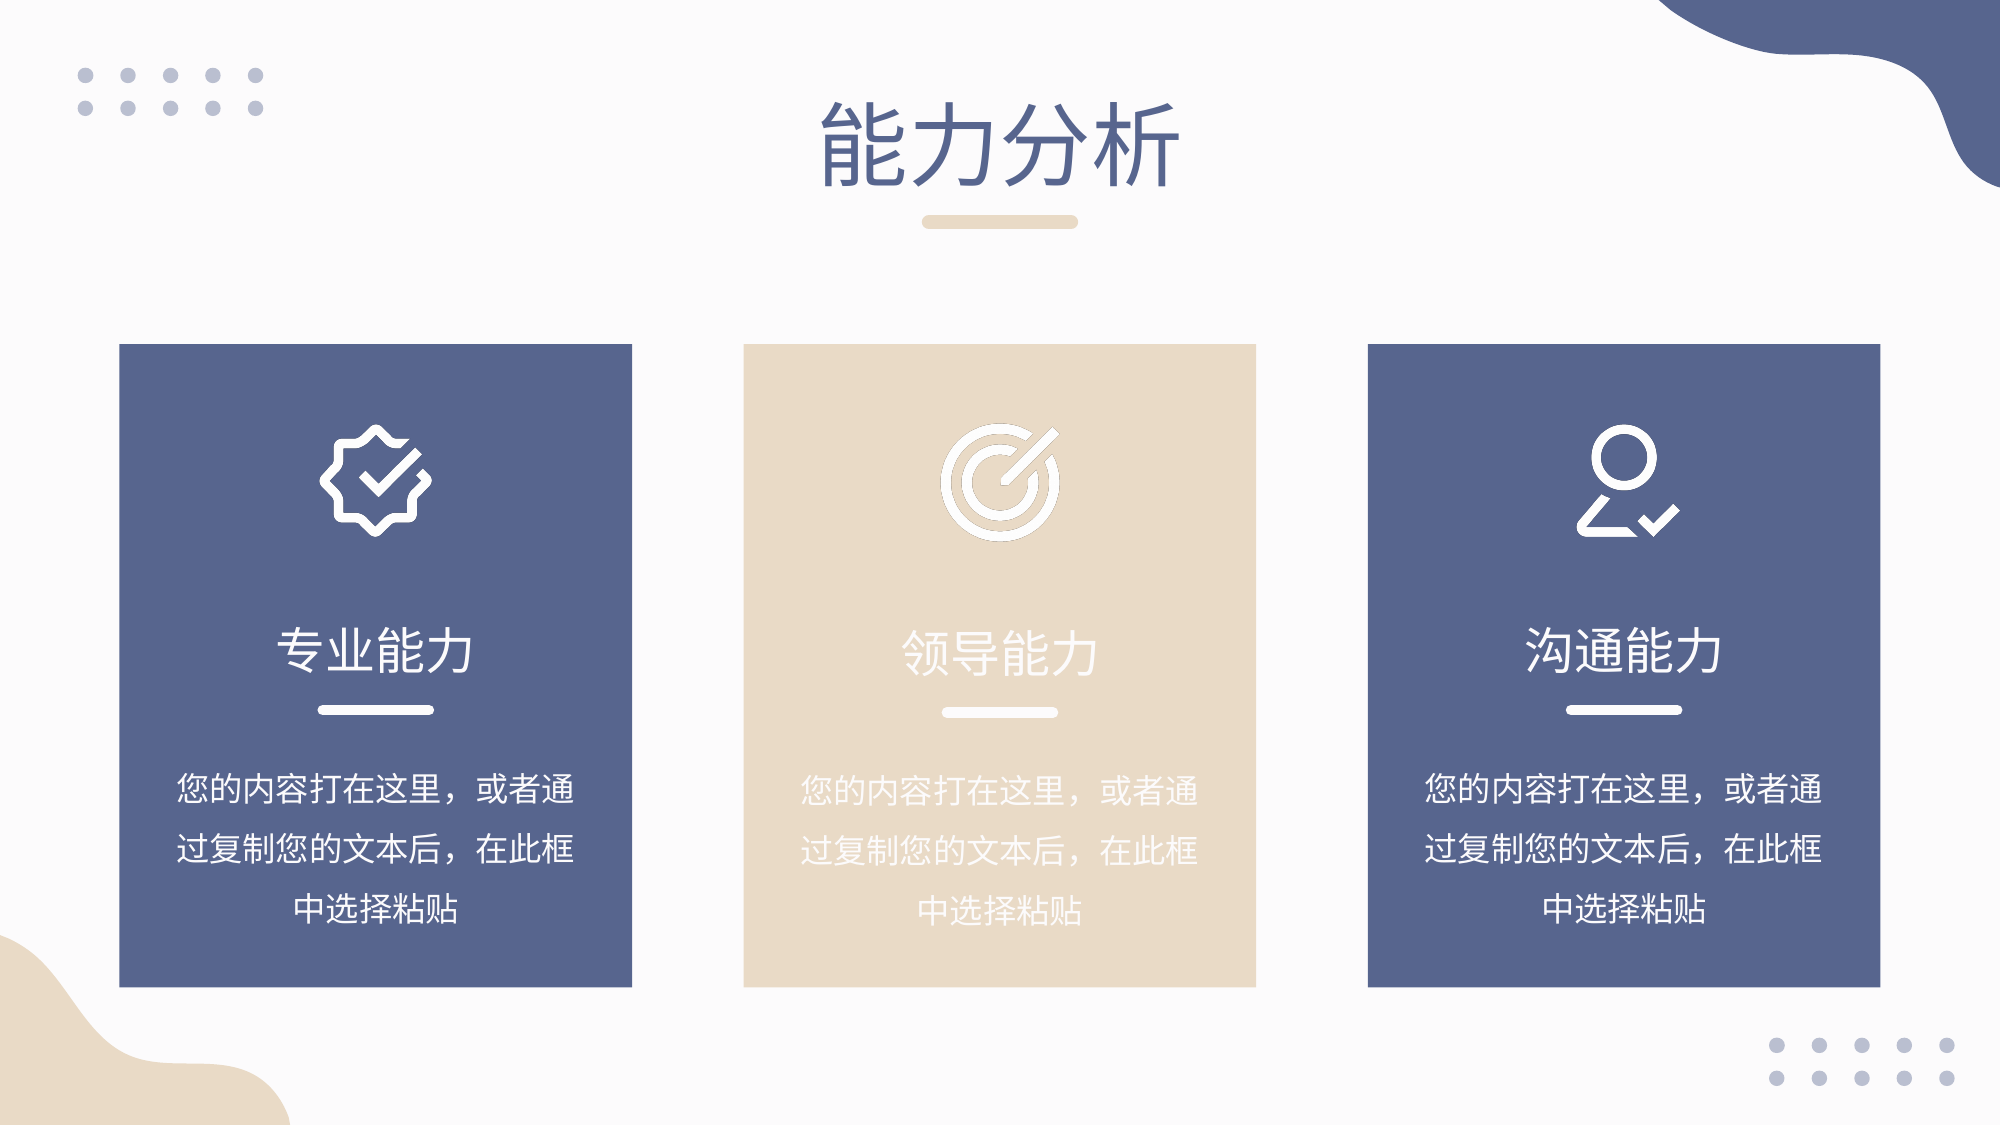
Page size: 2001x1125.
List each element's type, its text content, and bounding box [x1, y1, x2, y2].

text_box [119, 344, 1881, 988]
text_box 能力分析 [801, 80, 1199, 206]
